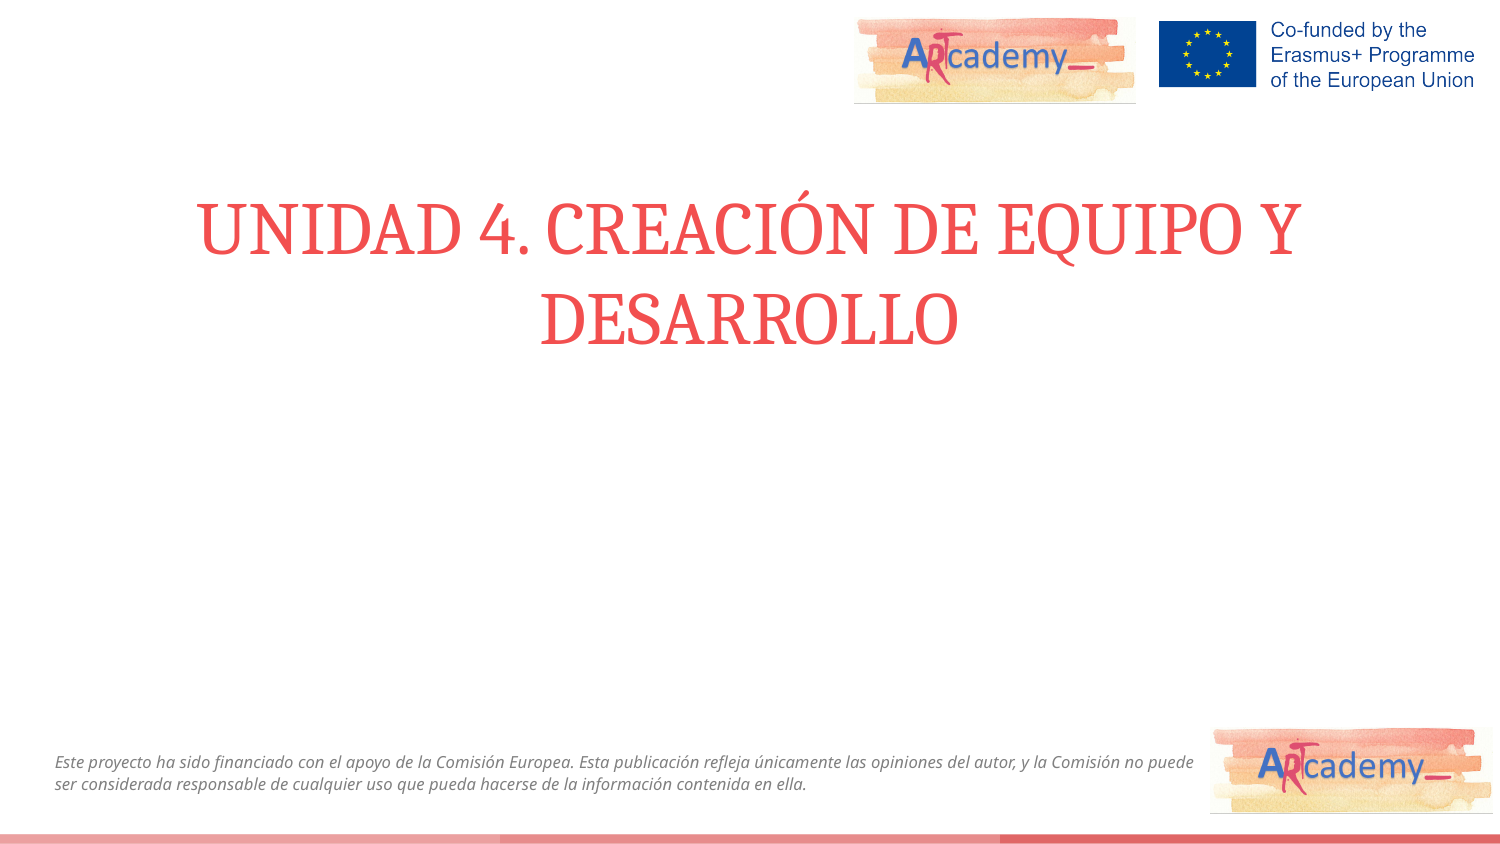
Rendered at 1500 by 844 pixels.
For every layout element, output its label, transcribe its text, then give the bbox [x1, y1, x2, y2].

picture [1210, 709, 1493, 844]
title UNIDAD 4. CREACIÓN DE EQUIPO Y DESARROLLO [164, 167, 1336, 375]
picture [1158, 21, 1474, 91]
picture [854, 0, 1137, 134]
text_box Este proyecto ha sido financiado con el apoyo de la Comisión Europea. Esta publicación refleja únicamente las opiniones del autor, y la Comisión no puede ser considerada responsable de cualquier uso que pueda hacerse de la información contenida en ella. [39, 742, 1205, 811]
